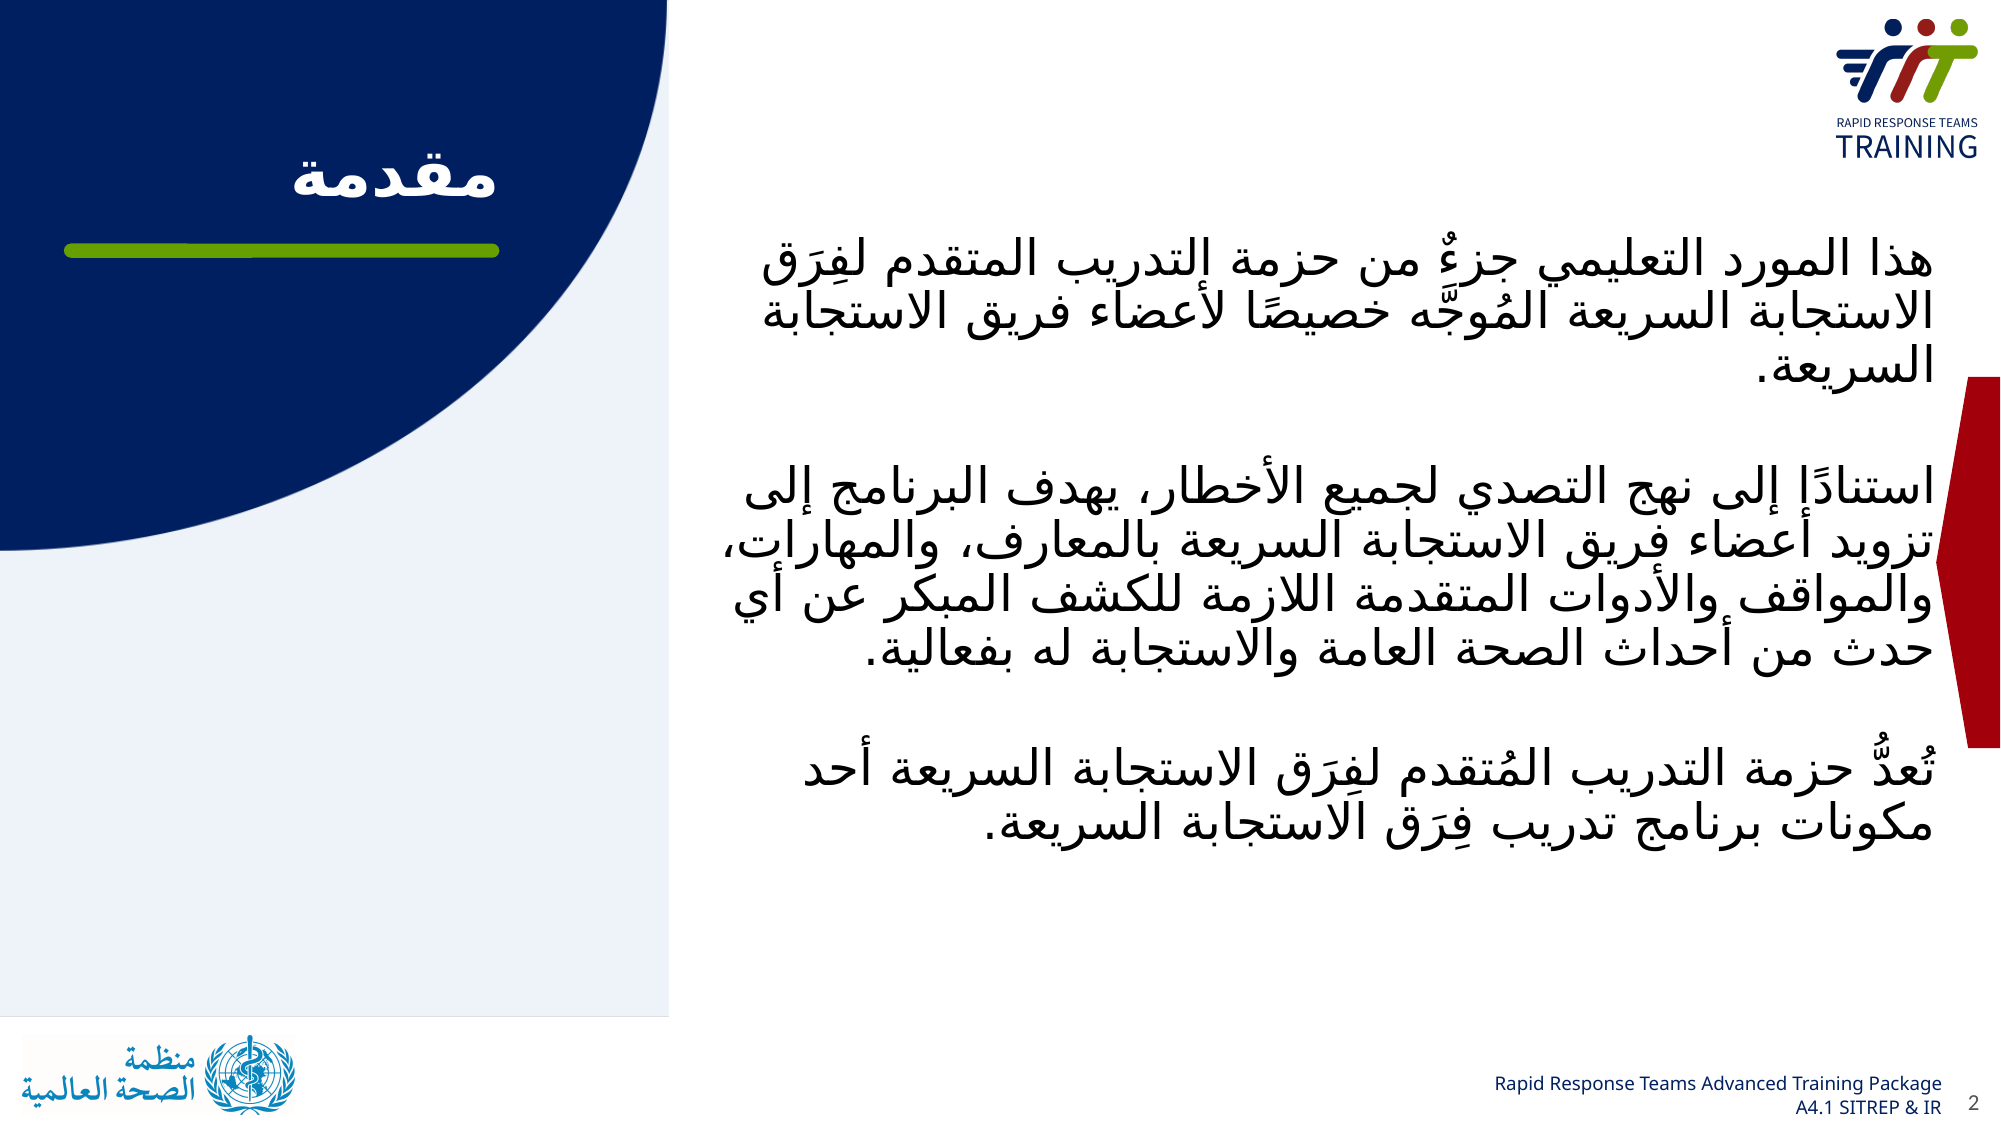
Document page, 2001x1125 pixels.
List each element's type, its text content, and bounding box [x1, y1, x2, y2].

picture [0, 0, 669, 1018]
slide_number 2 [1882, 1049, 1916, 1092]
picture [22, 1035, 295, 1115]
title مقدمة [128, 138, 501, 235]
picture [252, 1050, 258, 1059]
picture [1835, 19, 1978, 167]
list هذا المورد التعليمي جزءٌ من حزمة التدريب المتقدم لفِرَق الاستجابة السريعة المُوجَّه خصيصًا لأعضاء فريق الاستجابة السريعة. استنادًا إلى نهج التصدي لجميع الأخطار، يهدف البرنامج إلى تزويد أعضاء فريق الاستجابة السريعة بالمعارف، والمهارات، والمواقف والأدوات المتقدمة اللازمة للكشف المبكر عن أي حدث من أحداث الصحة العامة والاستجابة له بفعالية. تُعدُّ حزمة التدريب المُتقدم لفِرَق الاستجابة السريعة أحد مكونات برنامج تدريب فِرَق الاستجابة السريعة. [700, 231, 1937, 1049]
